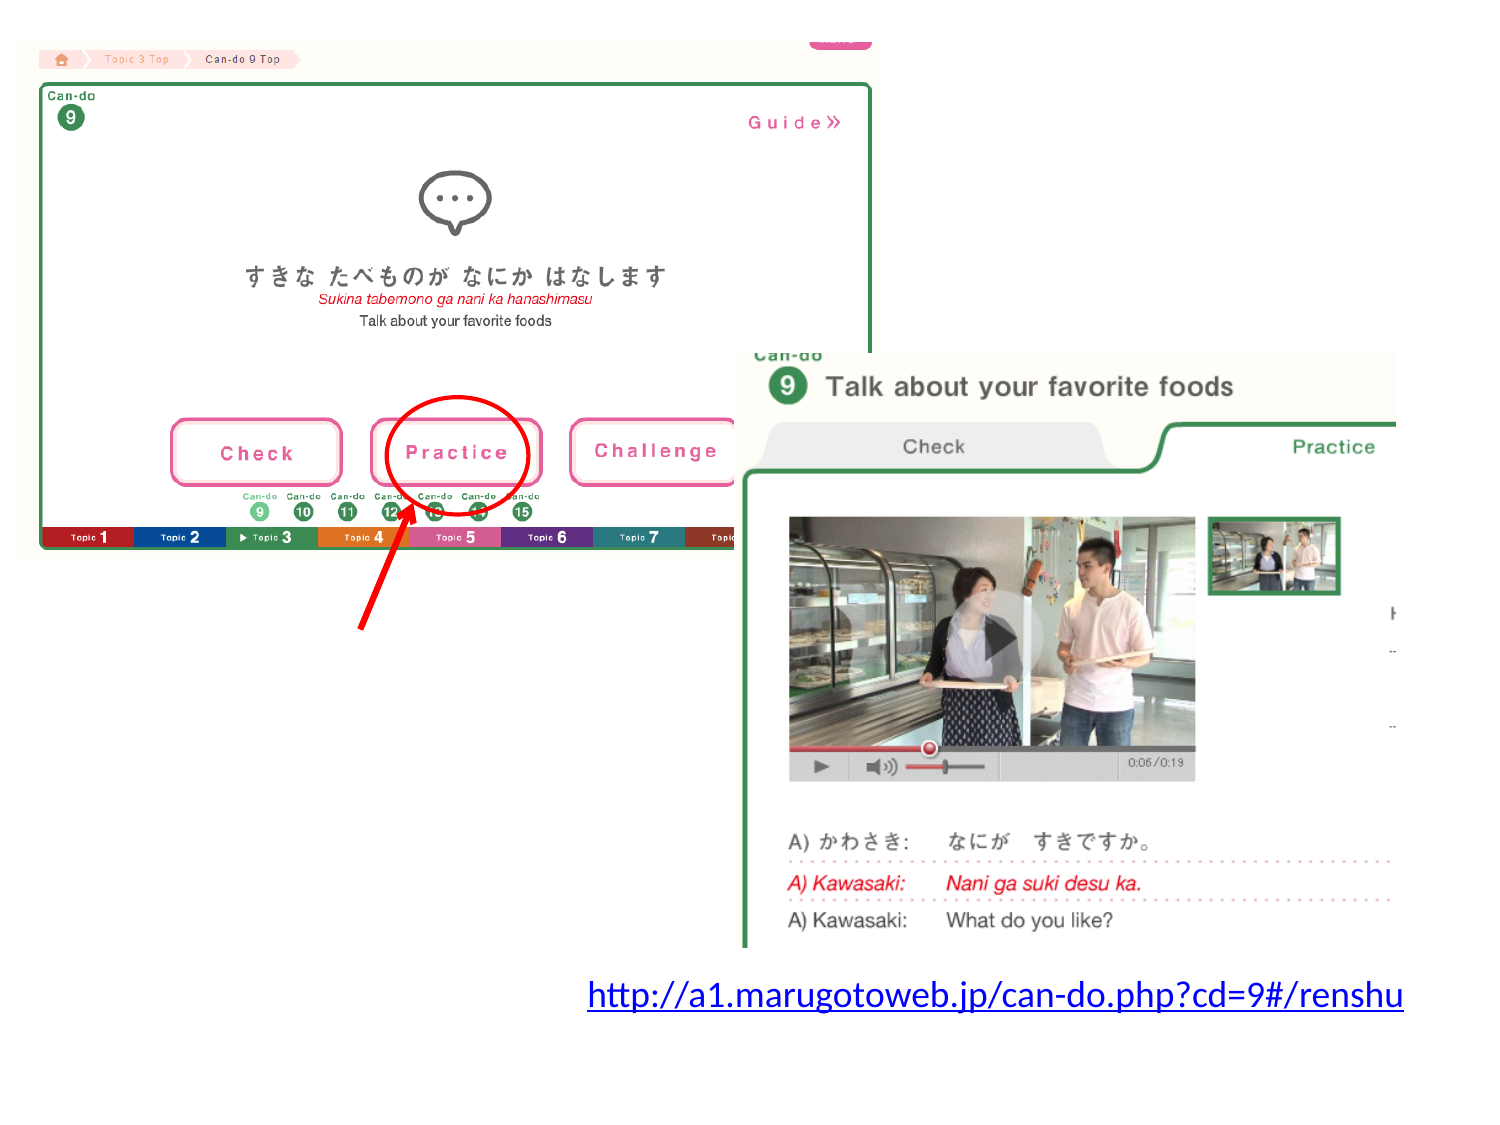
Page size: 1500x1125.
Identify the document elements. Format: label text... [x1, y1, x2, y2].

text_box http://a1.marugotoweb.jp/can-do.php?cd=9#/renshu [572, 962, 1468, 1068]
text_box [359, 502, 414, 630]
picture [17, 42, 1397, 948]
